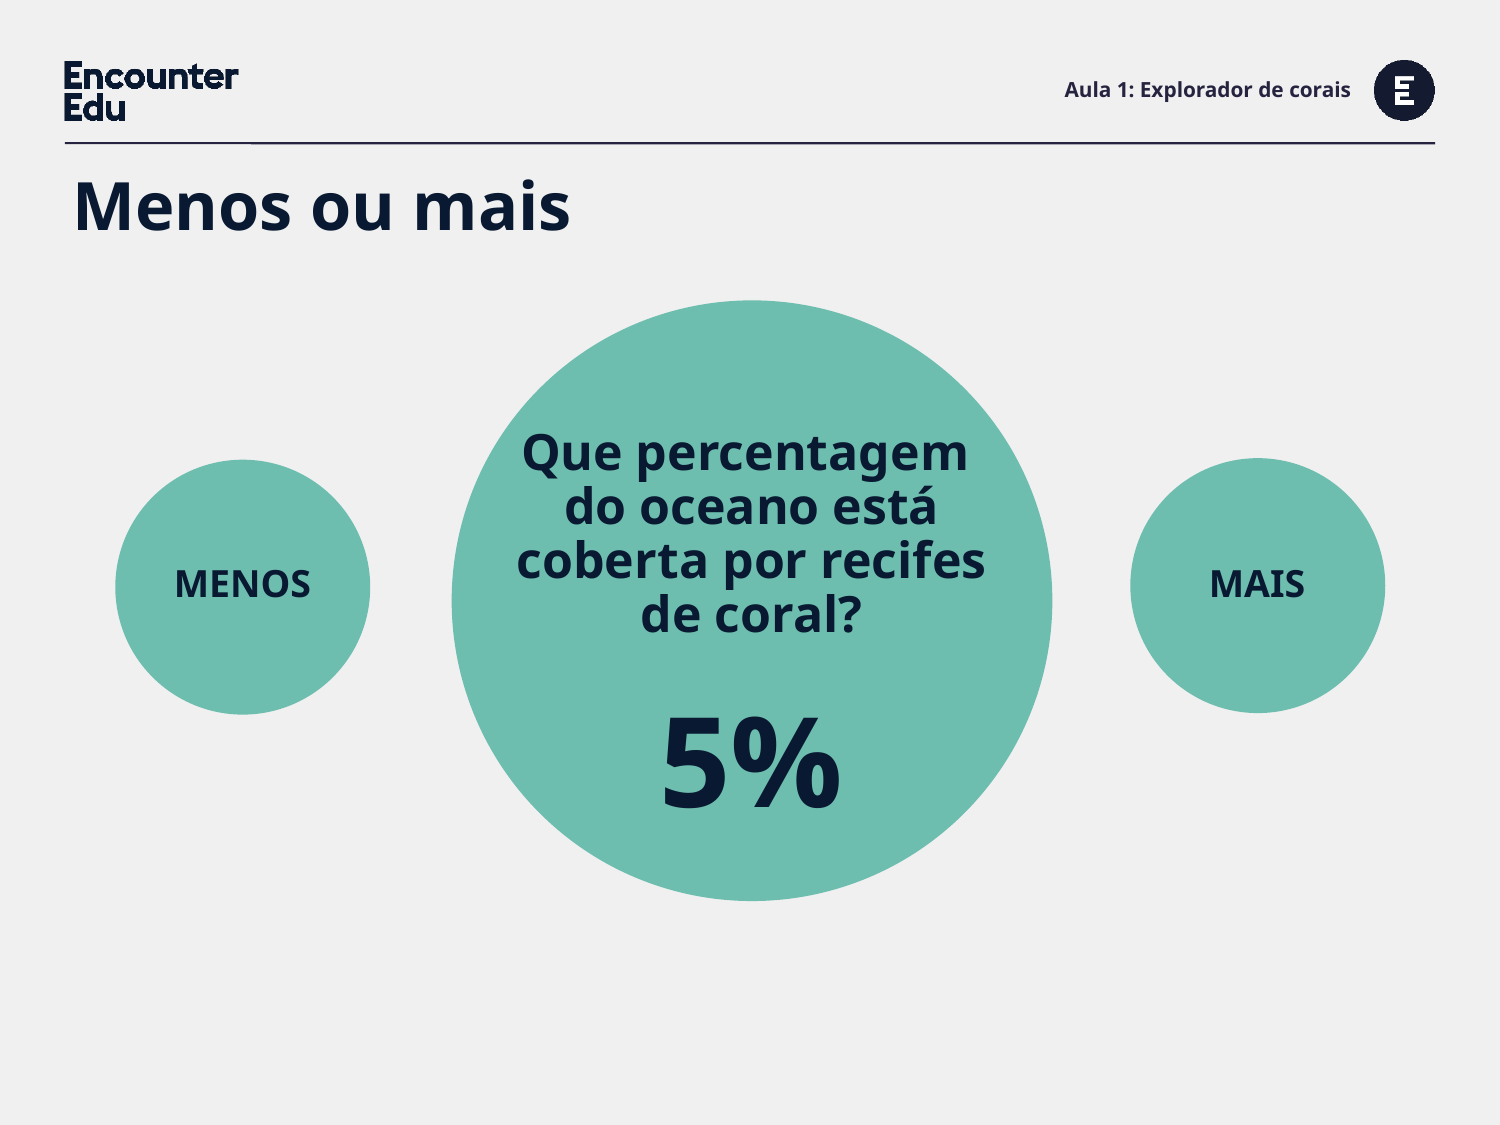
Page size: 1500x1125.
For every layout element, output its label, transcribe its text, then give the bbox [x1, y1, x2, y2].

title Aula 1: Explorador de corais [749, 67, 1359, 114]
text_box MAIS [1079, 516, 1435, 655]
list 5% [482, 691, 1021, 874]
text_box Menos ou mais [64, 156, 587, 252]
list Que percentagem do oceano está coberta por recifes de coral? [482, 419, 1021, 602]
list MENOS [64, 515, 421, 656]
picture [1372, 58, 1436, 122]
picture [60, 59, 243, 122]
